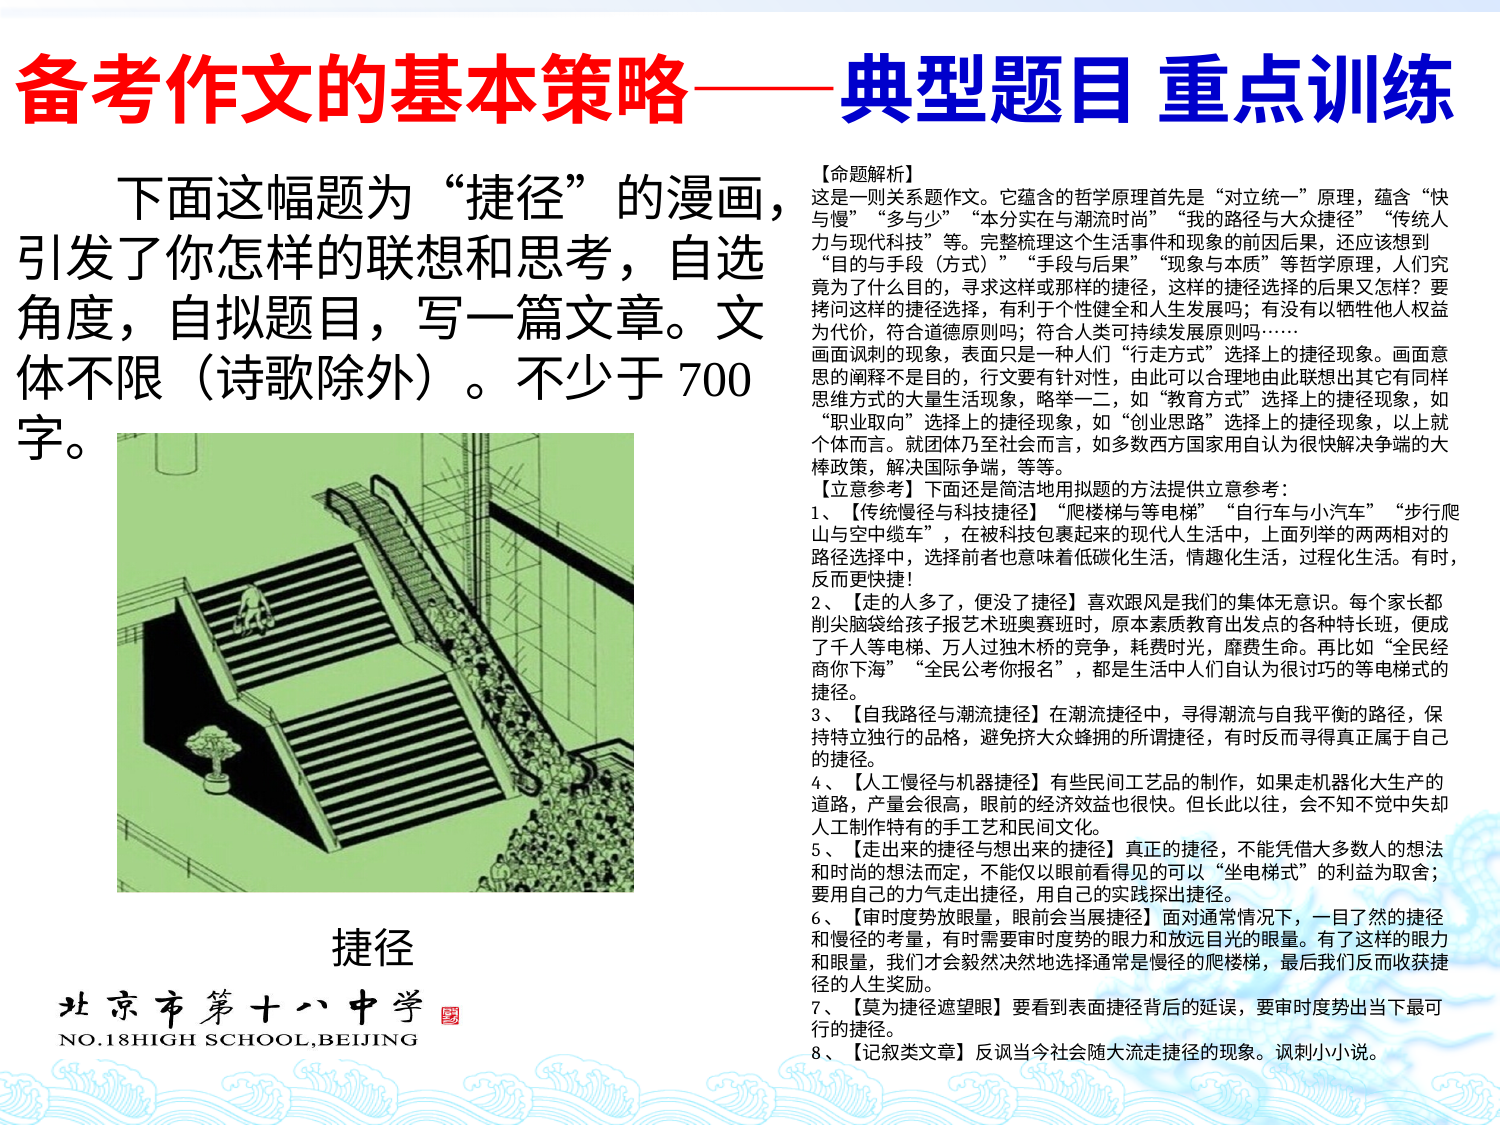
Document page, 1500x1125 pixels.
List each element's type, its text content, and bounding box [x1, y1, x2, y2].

picture [0, 984, 516, 1059]
text_box 捷径 [316, 914, 457, 980]
text_box 下面这幅题为“捷径”的漫画，引发了你怎样的联想和思考，自选角度，自拟题目，写一篇文章。文体不限（诗歌除外）。不少于700字。 [0, 159, 796, 519]
text_box 【命题解析】 这是一则关系题作文。它蕴含的哲学原理首先是“对立统一”原理，蕴含“快与慢”“多与少”“本分实在与潮流时尚”“我的路径与大众捷径”“传统人力与现代科技”等。完整梳理这个生活事件和现象的前因后果，还应该想到“目的与手段（方式）”“手段与后果”“现象与本质”等哲学原理，人们究竟为了什么目的，寻求这样或那样的捷径，这样的捷径选择的后果又怎样？要拷问这样的捷径选择，有利于个性健全和人生发展吗；有没有以牺牲他人权益为代价，符合道德原则吗；符合人类可持续发展原则吗…… 画面讽刺的现象，表面只是一种人们“行走方式”选择上的捷径现象。画面意思的阐释不是目的，行文要有针对性，由此可以合理地由此联想出其它有同样思维方式的大量生活现象，略举一二，如“教育方式”选择上的捷径现象，如“职业取向”选择上的捷径现象，如“创业思路”选择上的捷径现象，以上就个体而言。就团体乃至社会而言，如多数西方国家用自认为很快解决争端的大棒政策，解决国际争端，等等。 【立意参考】下面还是简洁地用拟题的方法提供立意参考： 1、【传统慢径与科技捷径】“爬楼梯与等电梯”“自行车与小汽车”“步行爬山与空中缆车”，在被科技包裹起来的现代人生活中，上面列举的两两相对的路径选择中，选择前者也意味着低碳化生活，情趣化生活，过程化生活。有时，反而更快捷！ 2、【走的人多了，便没了捷径】喜欢跟风是我们的集体无意识。每个家长都削尖脑袋给孩子报艺术班奥赛班时，原本素质教育出发点的各种特长班，便成了千人等电梯、万人过独木桥的竞争，耗费时光，靡费生命。再比如“全民经商你下海”“全民公考你报名”，都是生活中人们自认为很讨巧的等电梯式的捷径。 3、【自我路径与潮流捷径】在潮流捷径中，寻得潮流与自我平衡的路径，保持特立独行的品格，避免挤大众蜂拥的所谓捷径，有时反而寻得真正属于自己的捷径。 4、【人工慢径与机器捷径】有些民间工艺品的制作，如果走机器化大生产的道路，产量会很高，眼前的经济效益也很快。但长此以往，会不知不觉中失却人工制作特有的手工艺和民间文化。 5、【走出来的捷径与想出来的捷径】真正的捷径，不能凭借大多数人的想法和时尚的想法而定，不能仅以眼前看得见的可以“坐电梯式”的利益为取舍；要用自己的力气走出捷径，用自己的实践探出捷径。 6、【审时度势放眼量，眼前会当展捷径】面对通常情况下，一目了然的捷径和慢径的考量，有时需要审时度势的眼力和放远目光的眼量。有了这样的眼力和眼量，我们才会毅然决然地选择通常是慢径的爬楼梯，最后我们反而收获捷径的人生奖励。 7、【莫为捷径遮望眼】要看到表面捷径背后的延误，要审时度势出当下最可行的捷径。 8、【记叙类文章】反讽当今社会随大流走捷径的现象。讽刺小小说。 [796, 155, 1477, 1071]
picture [116, 432, 634, 893]
text_box 备考作文的基本策略——典型题目 重点训练 [0, 35, 1500, 140]
